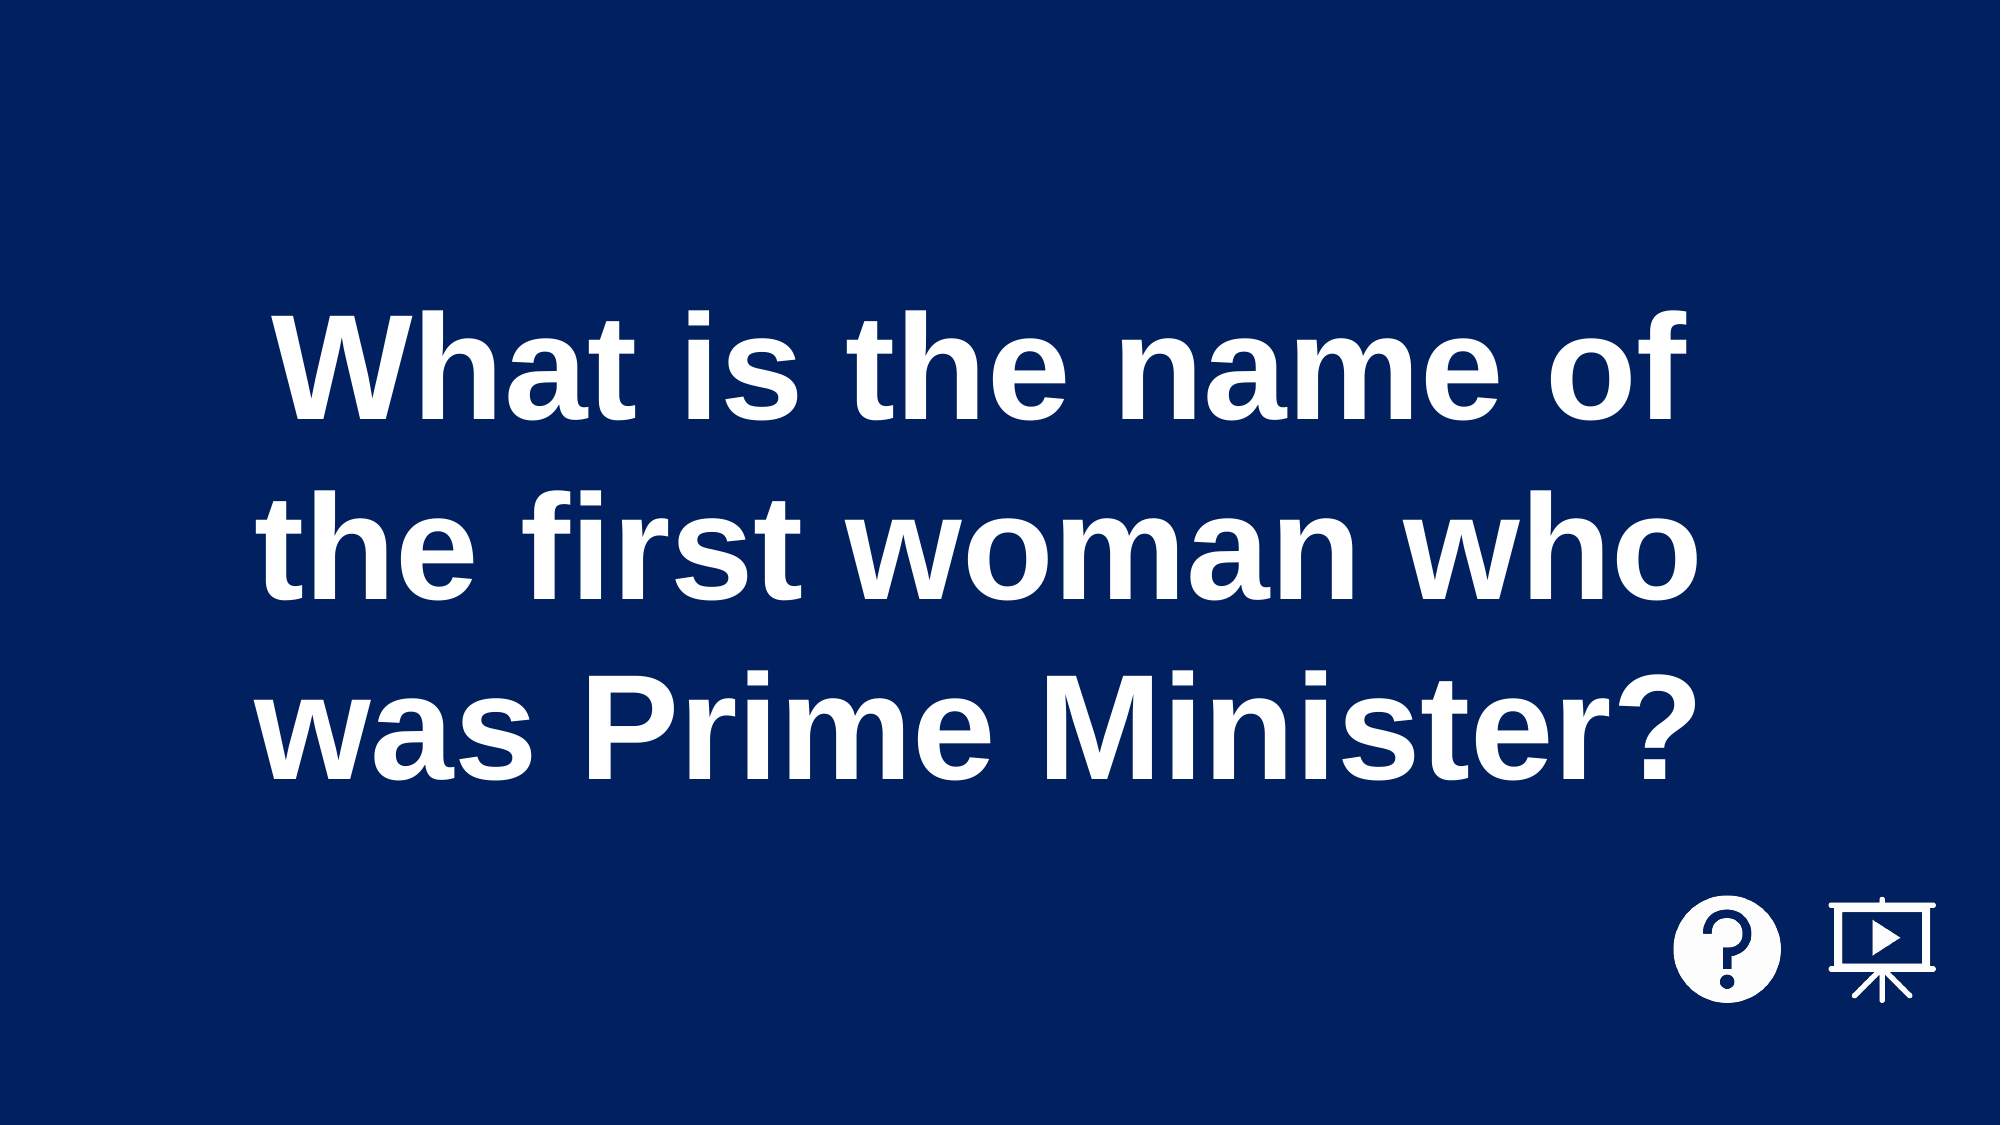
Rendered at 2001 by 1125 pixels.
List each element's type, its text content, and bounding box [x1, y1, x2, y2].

text_box What is the name of the first woman who was Prime Minister? [136, 262, 1824, 818]
picture [1814, 881, 1950, 1017]
picture [1659, 881, 1795, 1017]
